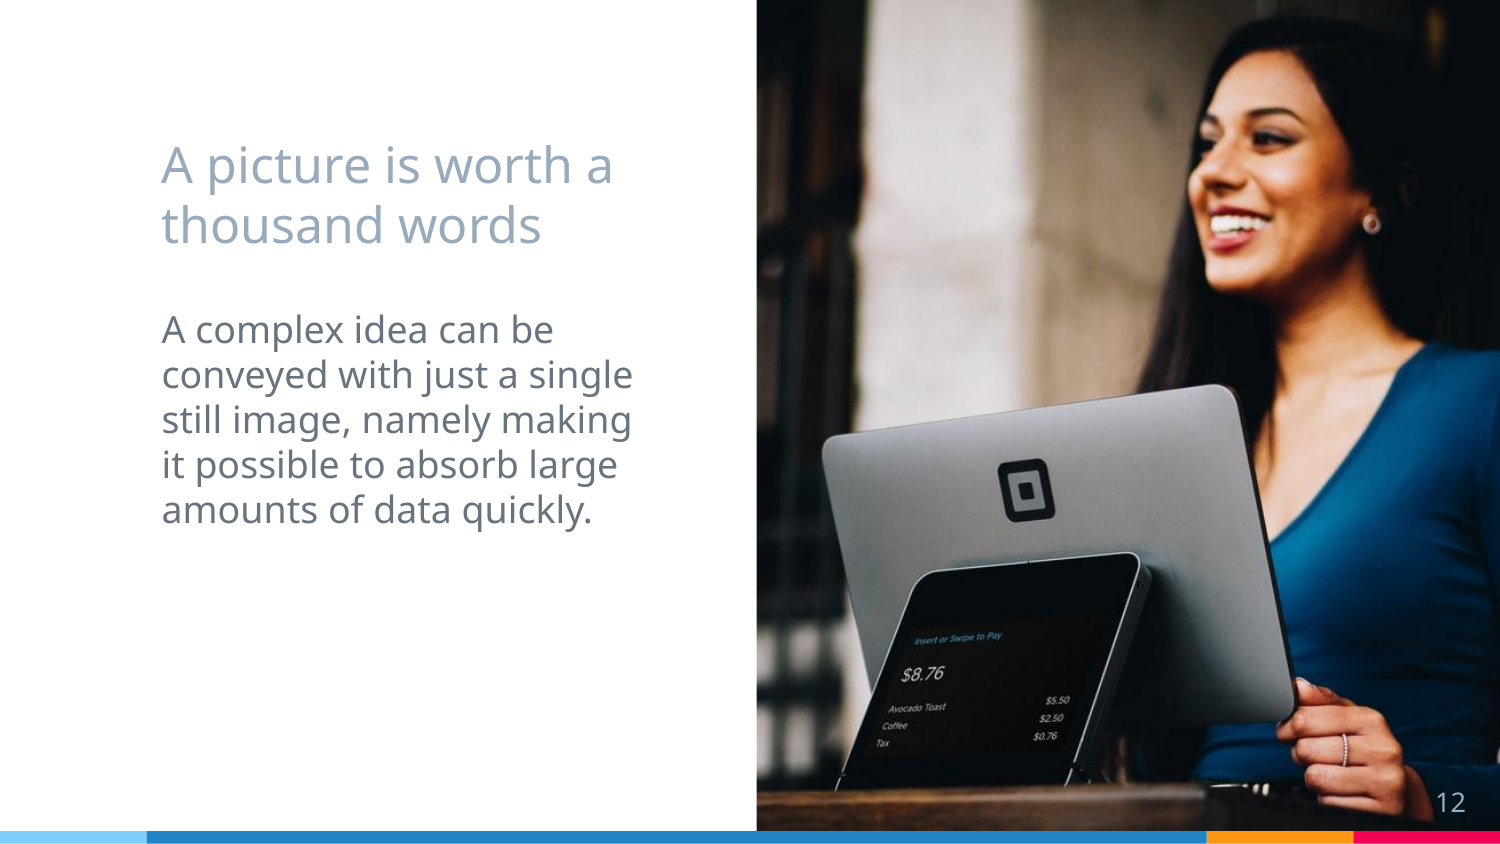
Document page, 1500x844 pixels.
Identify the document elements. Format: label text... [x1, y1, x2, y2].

list A complex idea can be conveyed with just a single still image, namely making it possible to absorb large amounts of data quickly. [146, 290, 655, 560]
title A picture is worth a thousand words [146, 160, 655, 269]
picture [756, 0, 1500, 831]
